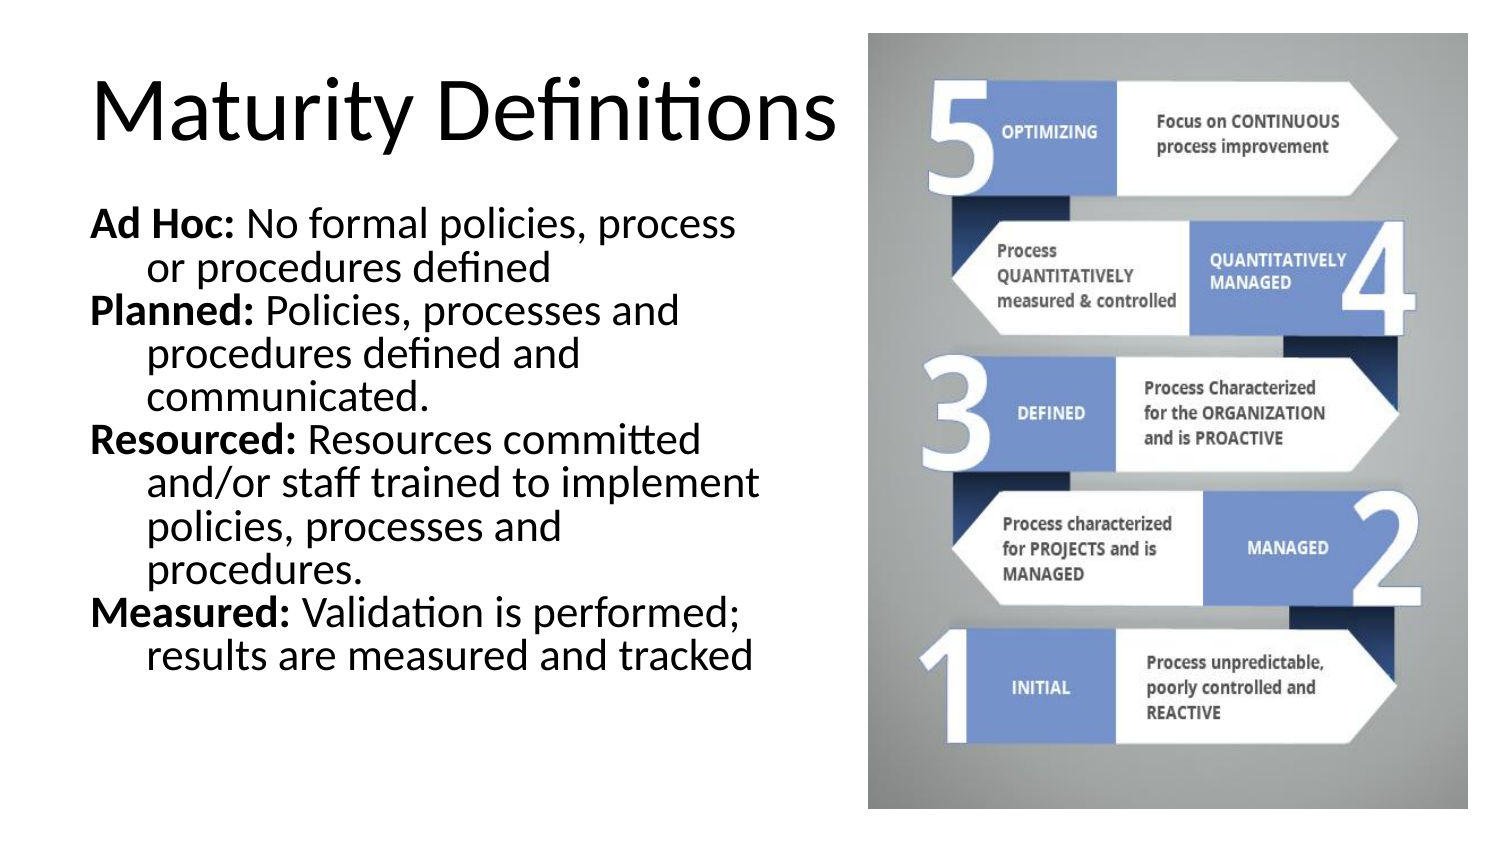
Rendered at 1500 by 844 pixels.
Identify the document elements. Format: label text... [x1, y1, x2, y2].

title Maturity Definitions [75, 33, 867, 175]
picture [868, 33, 1469, 809]
list Ad Hoc: No formal policies, process or procedures defined Planned: Policies, processes and procedures defined and communicated. Resourced: Resources committed and/or staff trained to implement policies, processes and procedures. Measured: Validation is performed; results are measured and tracked [75, 196, 779, 754]
